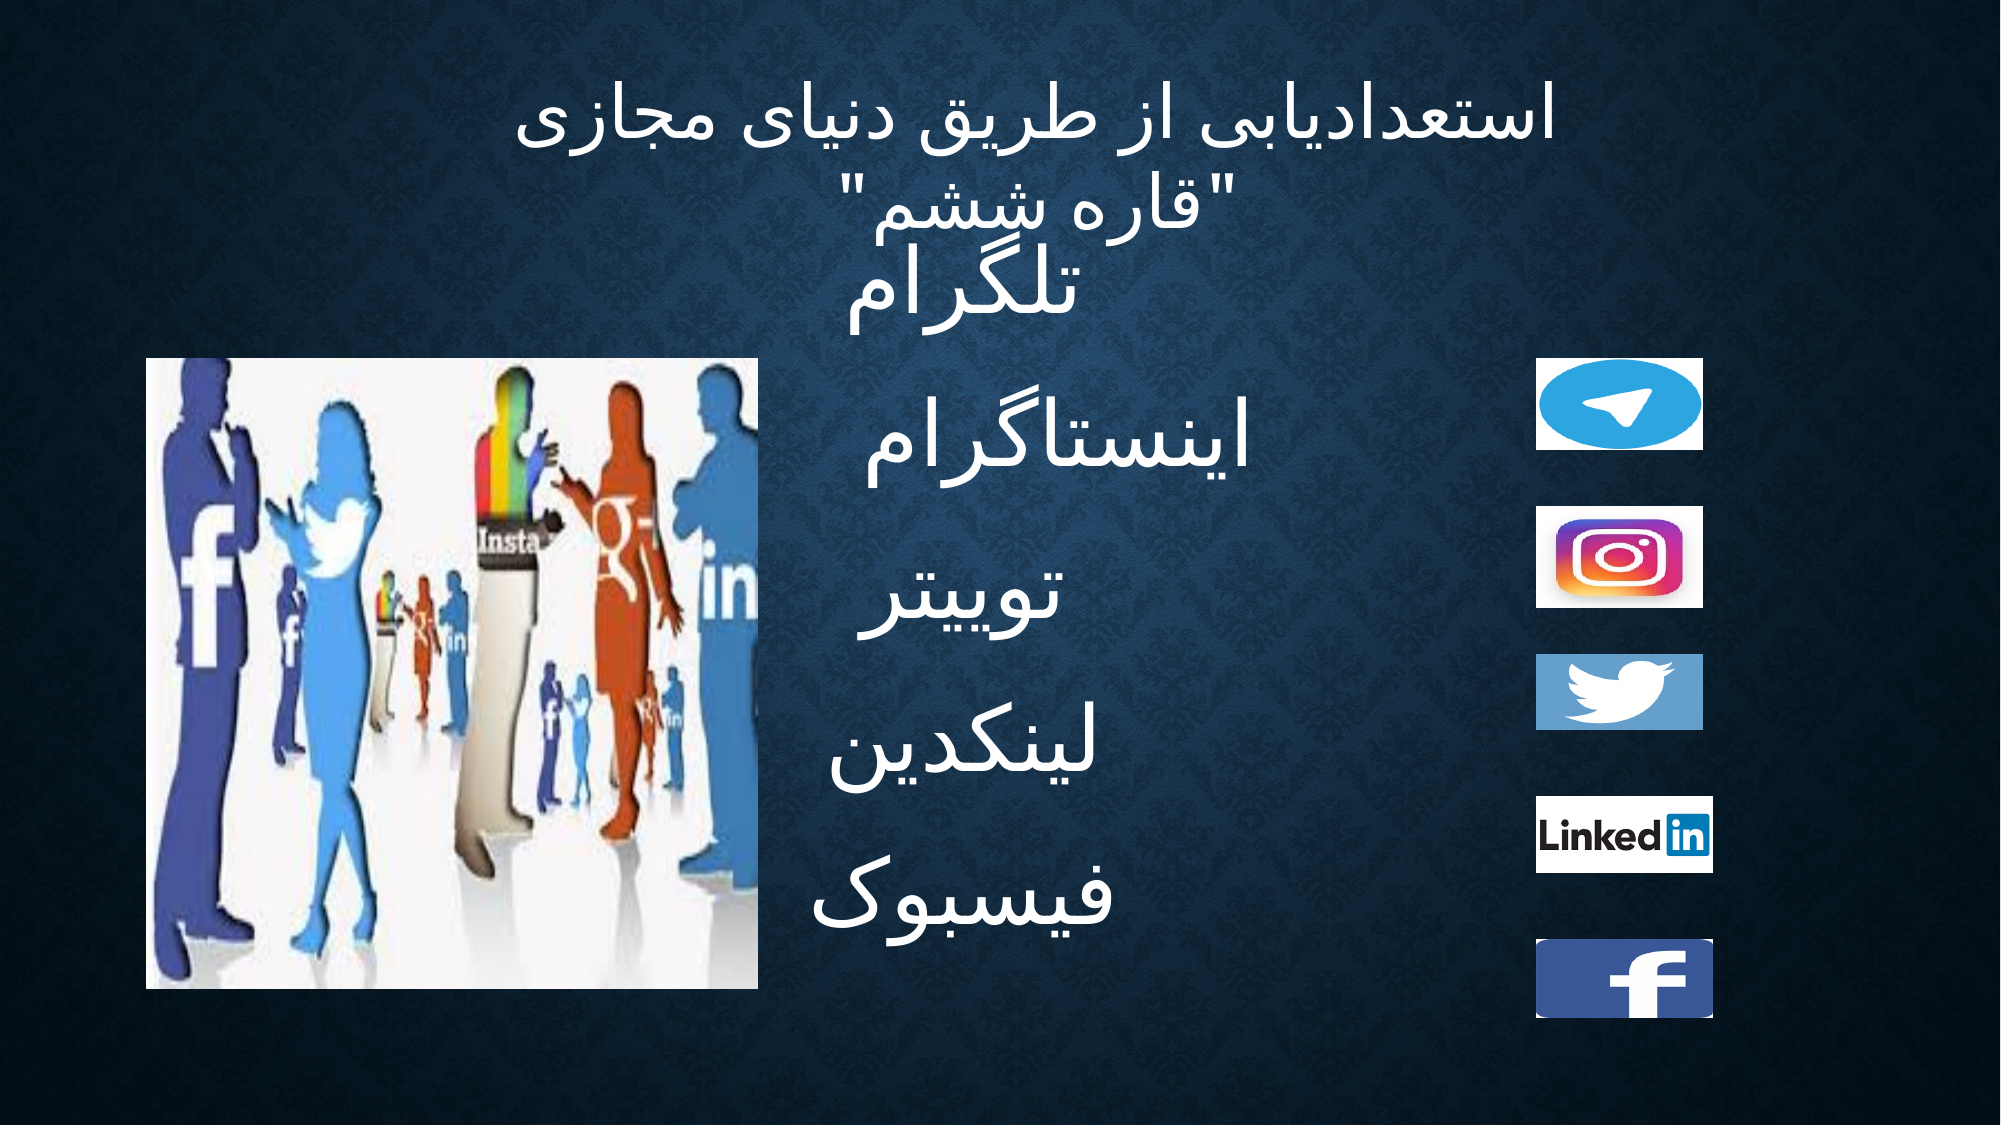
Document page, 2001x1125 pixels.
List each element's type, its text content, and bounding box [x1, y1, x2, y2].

picture [1535, 938, 1713, 1018]
picture [1535, 653, 1703, 730]
picture [1535, 358, 1703, 451]
picture [145, 358, 759, 990]
text_box استعدادیابی از طریق دنیای مجازی "قاره ششم" [427, 55, 1648, 251]
picture [1535, 505, 1703, 609]
list تلگرام اینستاگرام توییتر لینکدین فیسبوک [114, 192, 1813, 1082]
picture [1535, 795, 1713, 873]
